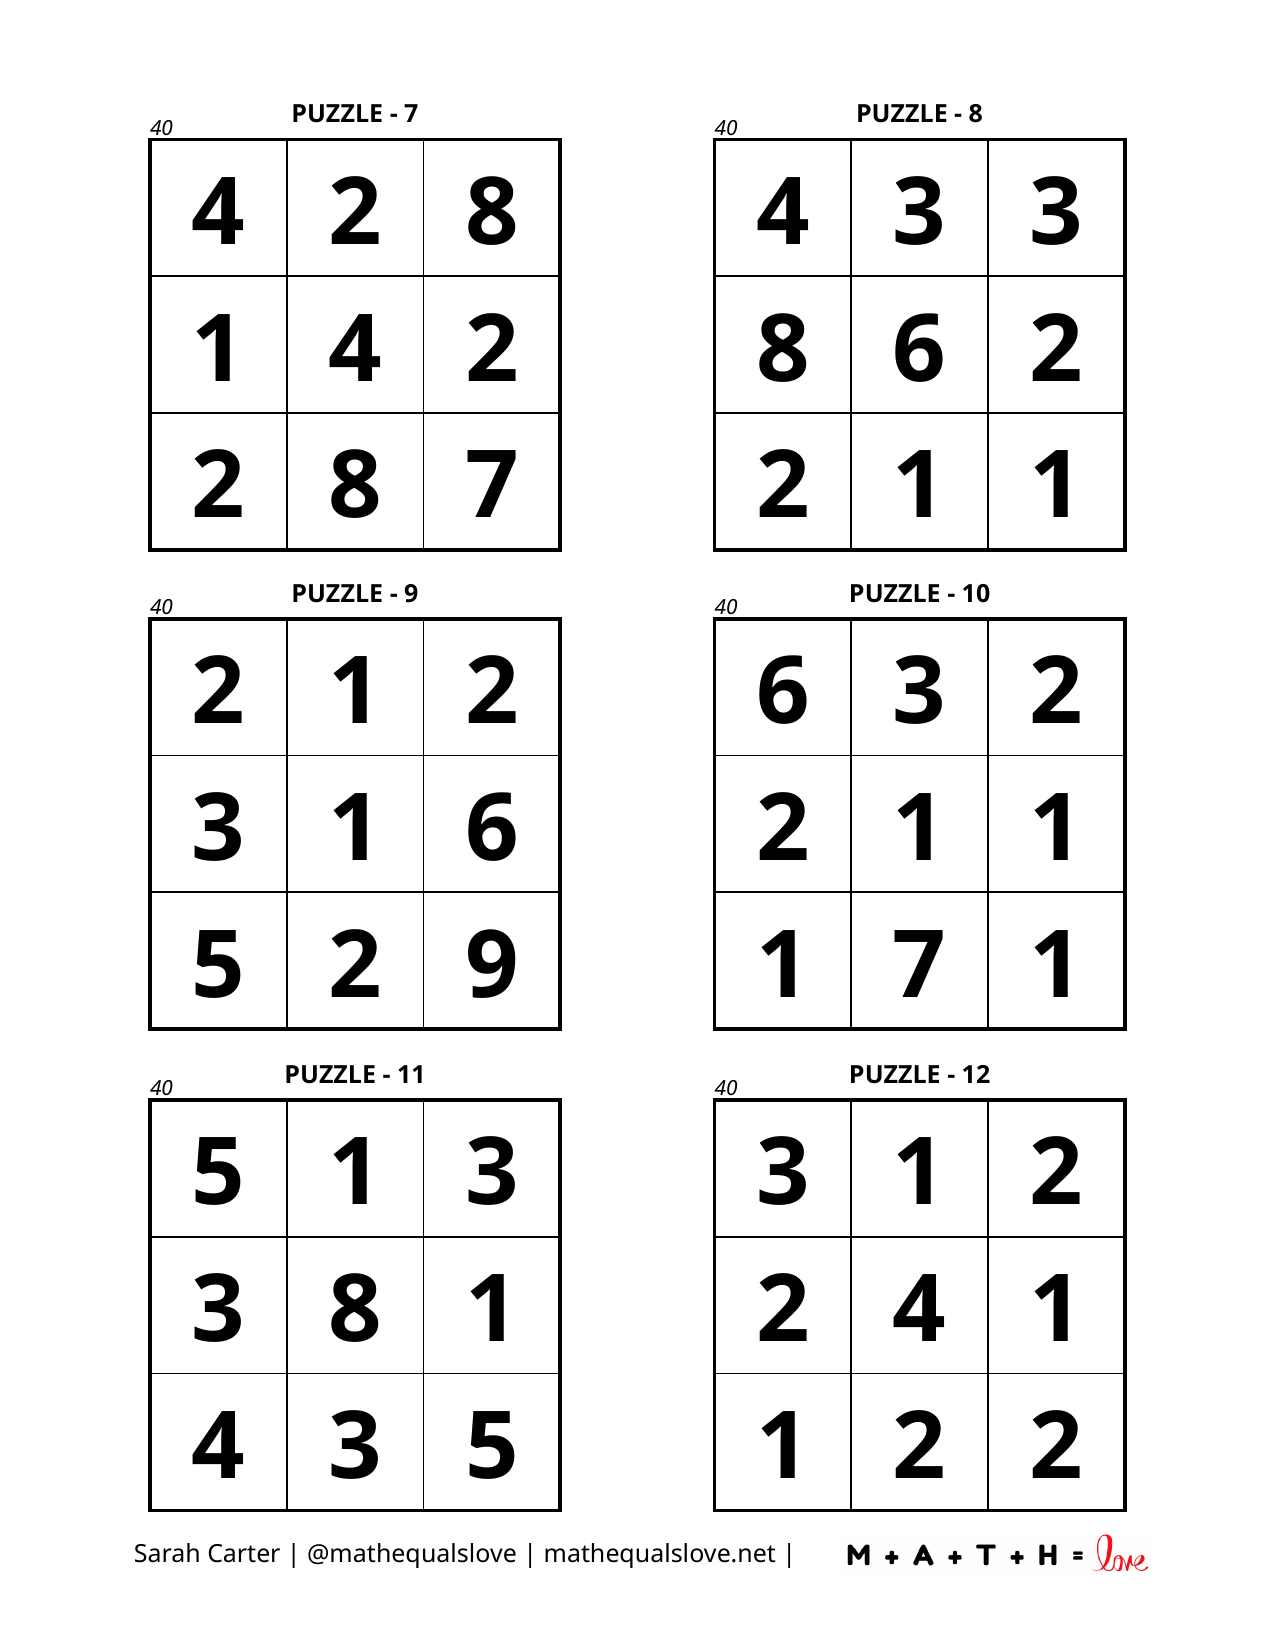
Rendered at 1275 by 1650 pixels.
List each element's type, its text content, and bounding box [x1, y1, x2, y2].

text_box Sarah Carter | @mathequalslove | mathequalslove.net | [119, 1529, 1199, 1575]
text_box 40 [149, 114, 359, 140]
table_header 2 [424, 621, 558, 755]
text_box PUZZLE - 9 [149, 577, 561, 608]
table_cell 6 [852, 277, 987, 412]
table_cell 2 [716, 756, 850, 891]
table_cell 4 [288, 277, 423, 412]
table_header 3 [989, 141, 1123, 275]
text_box PUZZLE - 12 [714, 1058, 1125, 1089]
table_cell 2 [989, 277, 1123, 412]
table_cell 3 [152, 1238, 286, 1373]
table_header 2 [152, 621, 286, 755]
table_cell 2 [716, 414, 850, 548]
picture [835, 1532, 1157, 1576]
table_cell 1 [424, 1238, 558, 1373]
table_header 2 [288, 141, 423, 275]
table_header 3 [852, 621, 987, 755]
table_cell 1 [989, 414, 1123, 548]
table_header 3 [424, 1102, 558, 1236]
table_cell 1 [989, 756, 1123, 891]
table_header 2 [989, 621, 1123, 755]
text_box PUZZLE - 11 [149, 1058, 561, 1089]
table_cell 2 [152, 414, 286, 548]
text_box PUZZLE - 10 [714, 577, 1125, 608]
table_cell 1 [716, 893, 850, 1027]
text_box 40 [149, 1074, 359, 1100]
table_cell 1 [152, 277, 286, 412]
text_box 40 [714, 593, 923, 619]
table_cell 4 [152, 1374, 286, 1509]
table_cell 7 [852, 893, 987, 1027]
table_header 4 [152, 141, 286, 275]
table_cell 4 [852, 1238, 987, 1373]
table_header 2 [989, 1102, 1123, 1236]
table_cell 8 [288, 414, 423, 548]
table_header 3 [716, 1102, 850, 1236]
text_box PUZZLE - 7 [149, 97, 561, 128]
table_header 3 [852, 141, 987, 275]
table_cell 8 [716, 277, 850, 412]
table_cell 5 [152, 893, 286, 1027]
table_cell 2 [989, 1374, 1123, 1509]
table_header 1 [288, 1102, 423, 1236]
table_cell 1 [989, 893, 1123, 1027]
table_cell 7 [424, 414, 558, 548]
text_box 40 [149, 593, 359, 619]
table_header 4 [716, 141, 850, 275]
table_cell 5 [424, 1374, 558, 1509]
table_cell 1 [852, 414, 987, 548]
table_cell 2 [716, 1238, 850, 1373]
table_cell 3 [288, 1374, 423, 1509]
table_header 8 [424, 141, 558, 275]
table_header 6 [716, 621, 850, 755]
table_cell 2 [424, 277, 558, 412]
table_cell 1 [852, 756, 987, 891]
table_cell 1 [288, 756, 423, 891]
table_header 1 [288, 621, 423, 755]
table_cell 2 [288, 893, 423, 1027]
text_box PUZZLE - 8 [714, 97, 1125, 128]
table_header 5 [152, 1102, 286, 1236]
table_cell 1 [716, 1374, 850, 1509]
table_cell 1 [989, 1238, 1123, 1373]
table_cell 3 [152, 756, 286, 891]
text_box 40 [714, 114, 923, 140]
table_cell 9 [424, 893, 558, 1027]
table_cell 8 [288, 1238, 423, 1373]
text_box 40 [714, 1074, 923, 1100]
table_cell 2 [852, 1374, 987, 1509]
table_header 1 [852, 1102, 987, 1236]
table_cell 6 [424, 756, 558, 891]
